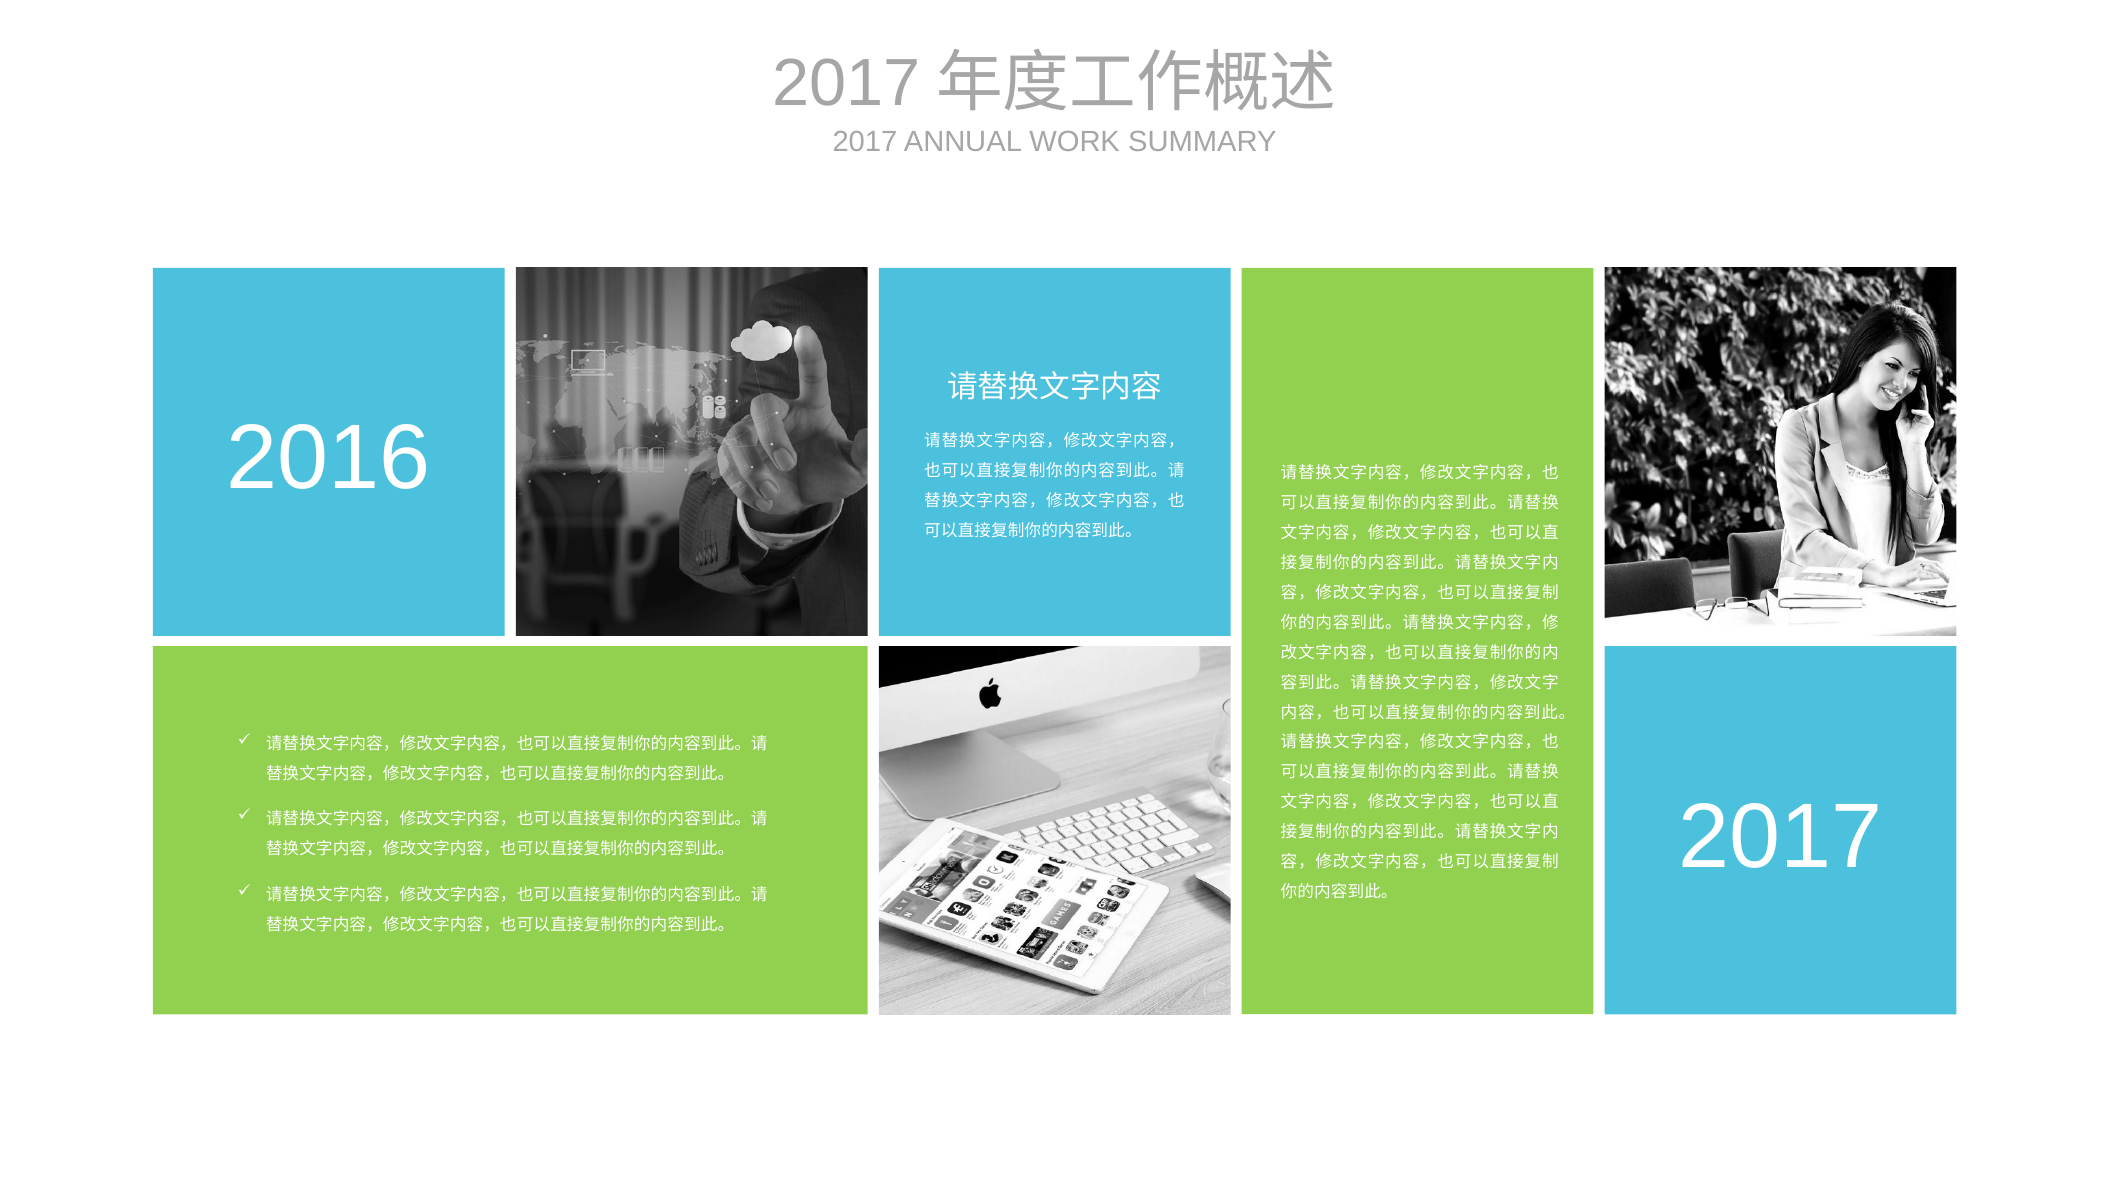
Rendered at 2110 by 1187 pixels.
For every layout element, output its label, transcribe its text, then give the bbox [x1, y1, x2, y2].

text_box 请替换文字内容，修改文字内容，也可以直接复制你的内容到此。请替换文字内容，修改文字内容，也可以直接复制你的内容到此。请替换文字内容，修改文字内容，也可以直接复制你的内容到此。请替换文字内容，修改文字内容，也可以直接复制你的内容到此。请替换文字内容，修改文字内容，也可以直接复制你的内容到此。请替换文字内容，修改文字内容，也可以直接复制你的内容到此。请替换文字内容，修改文字内容，也可以直接复制你的内容到此。请替换文字内容，修改文字内容，也可以直接复制你的内容到此。 [1280, 451, 1560, 902]
text_box 2017年度工作概述 [730, 38, 1379, 119]
text_box [515, 267, 869, 637]
text_box [878, 267, 1232, 637]
text_box 2016 [152, 267, 506, 637]
text_box 2017 ANNUAL WORK SUMMARY [824, 122, 1285, 158]
text_box [1241, 267, 1594, 1015]
text_box 请替换文字内容，修改文字内容，也可以直接复制你的内容到此。请替换文字内容，修改文字内容，也可以直接复制你的内容到此。 [924, 420, 1186, 541]
text_box [878, 645, 1232, 1015]
text_box 2017 [1604, 645, 1957, 1015]
text_box 请替换文字内容 [924, 366, 1186, 404]
text_box [152, 645, 869, 1015]
text_box 请替换文字内容，修改文字内容，也可以直接复制你的内容到此。请替换文字内容，修改文字内容，也可以直接复制你的内容到此。 请替换文字内容，修改文字内容，也可以直接复制你的内容到此。请替换文字内容，修改文字内容，也可以直接复制你的内容到此。 请替换文字内容，修改文字内容，也可以直接复制你的内容到此。请替换文字内容，修改文字内容，也可以直接复制你的内容到此。 [237, 722, 775, 934]
text_box [1604, 267, 1957, 637]
